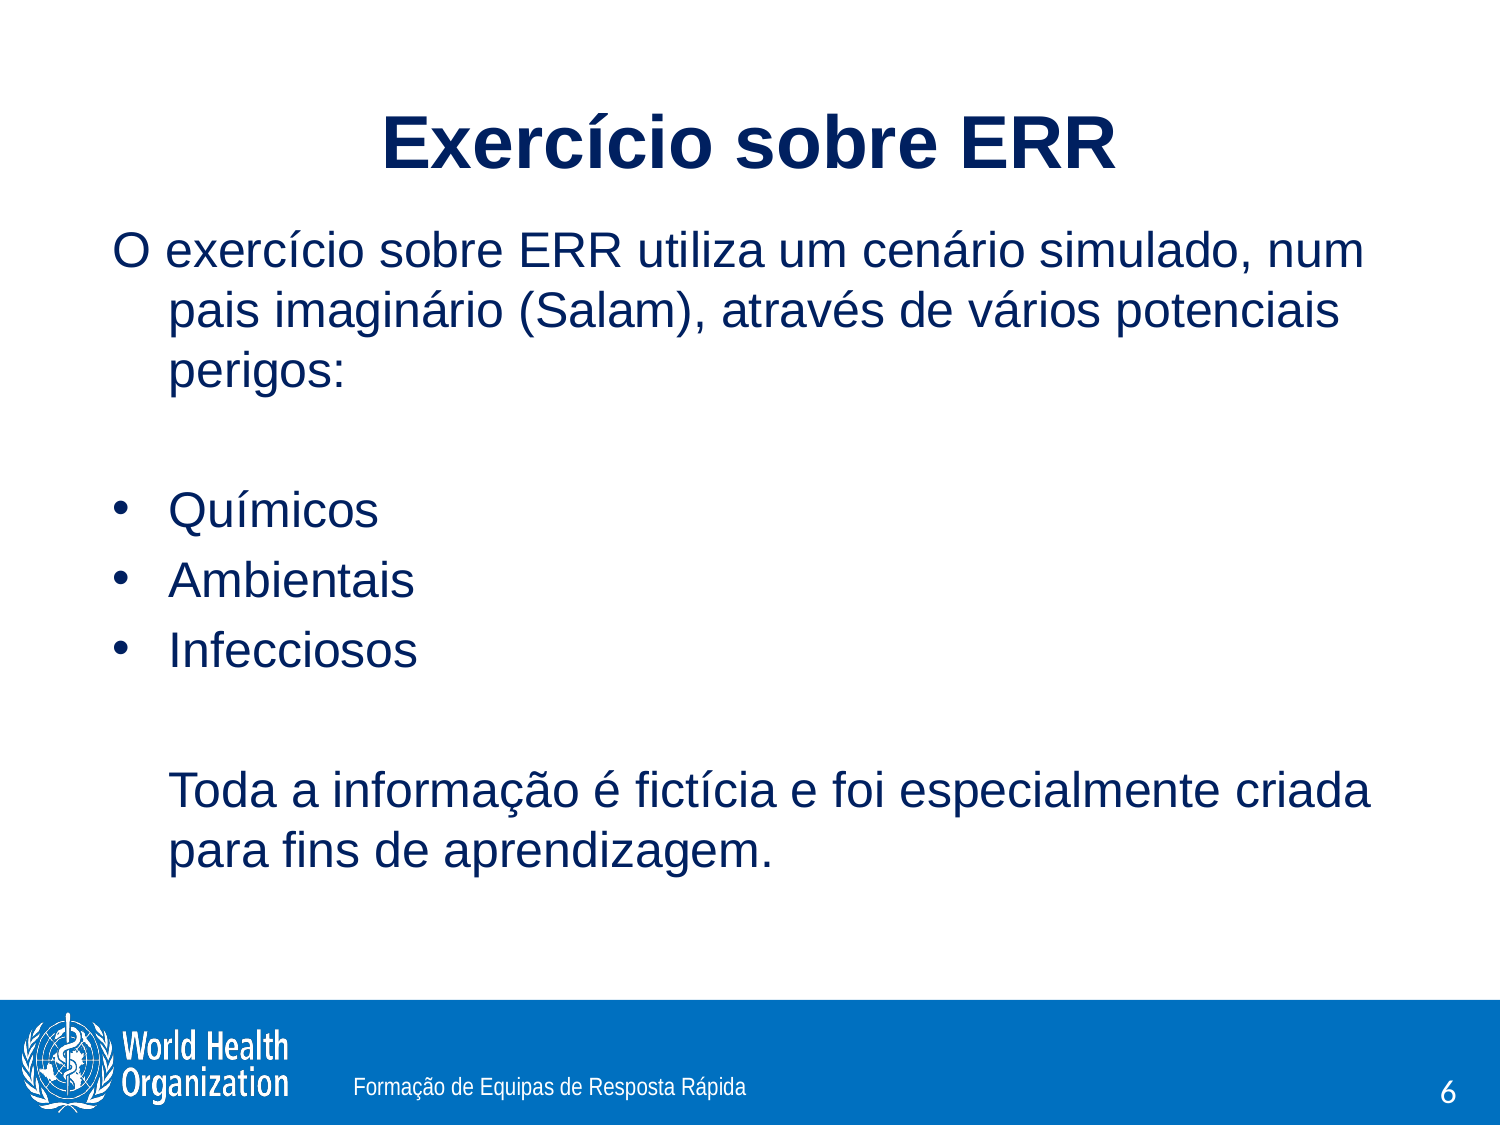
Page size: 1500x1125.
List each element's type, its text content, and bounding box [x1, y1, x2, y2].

list O exercício sobre ERR utiliza um cenário simulado, num pais imaginário (Salam), através de vários potenciais perigos: Químicos Ambientais Infecciosos Toda a informação é fictícia e foi especialmente criada para fins de aprendizagem. [97, 210, 1403, 915]
title Exercício sobre ERR [75, 45, 1425, 233]
picture [21, 1012, 288, 1113]
